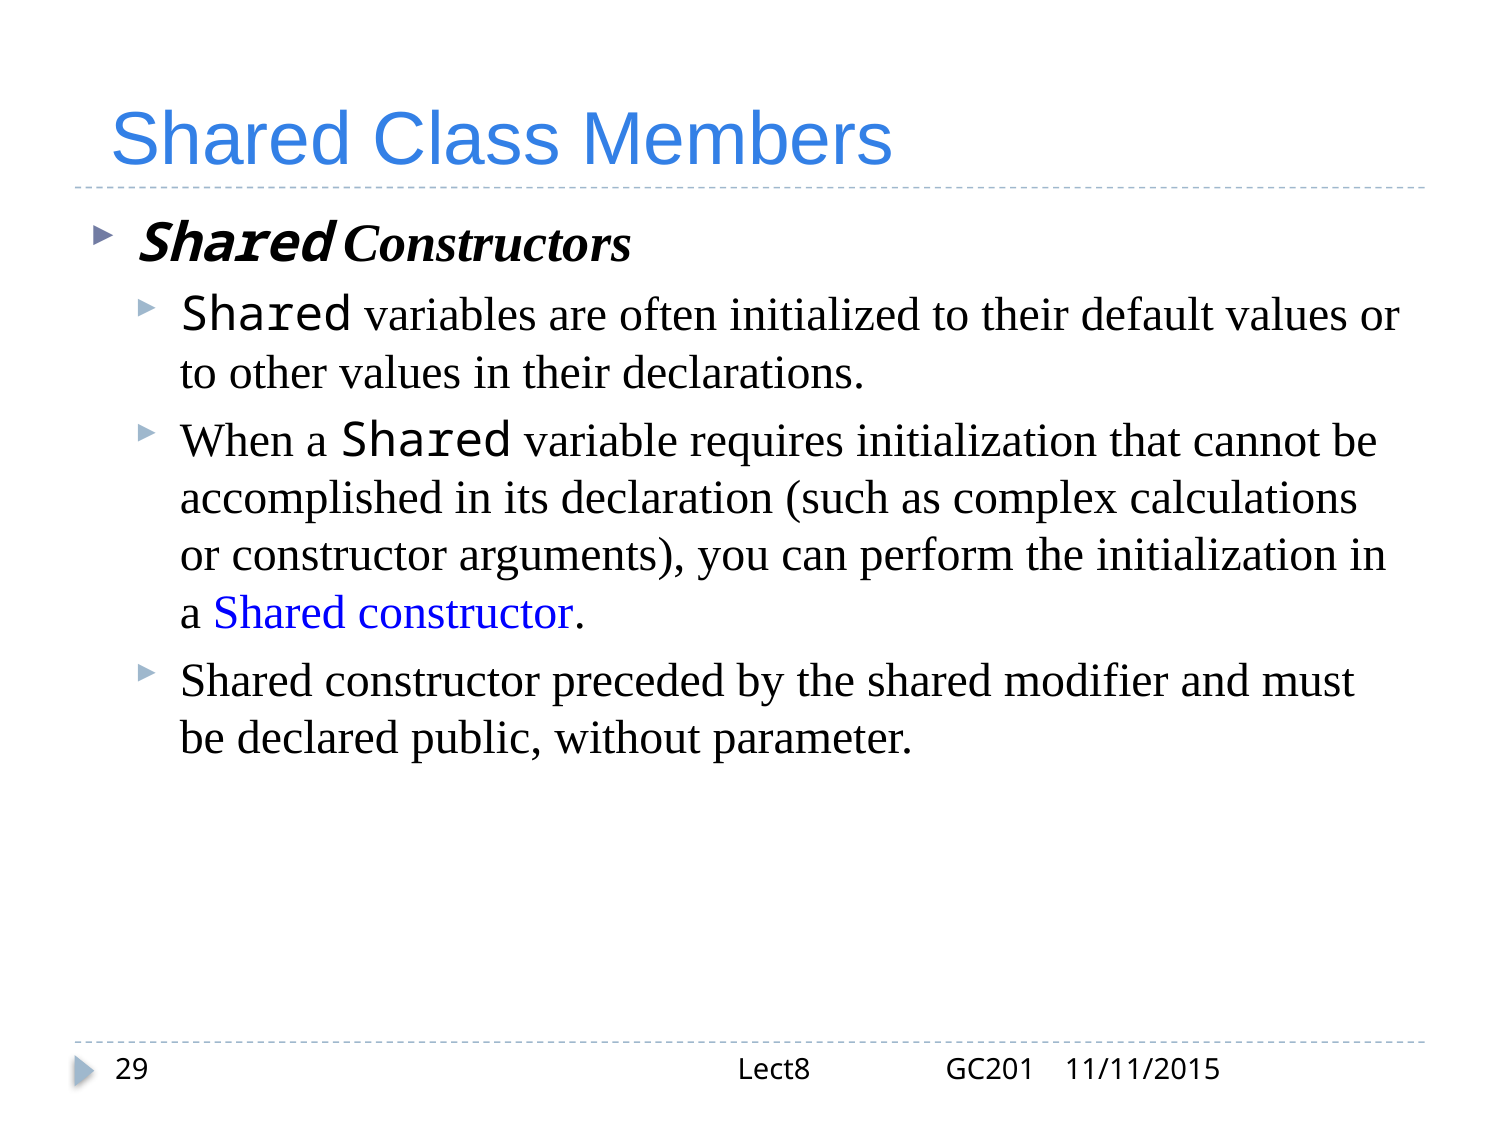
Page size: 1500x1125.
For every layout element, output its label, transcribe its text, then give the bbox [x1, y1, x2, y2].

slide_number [1051, 1042, 1426, 1103]
footer Lect8 GC201 [475, 1042, 1051, 1103]
list Shared Constructors Shared variables are often initialized to their default values or to other values in their declarations. When a Shared variable requires initialization that cannot be accomplished in its declaration (such as complex calculations or constructor arguments), you can perform the initialization in a Shared constructor. Shared constructor preceded by the shared modifier and must be declared public, without parameter. [75, 200, 1425, 1006]
slide_number 29 [100, 1042, 426, 1103]
title Shared Class Members [75, 24, 1425, 188]
